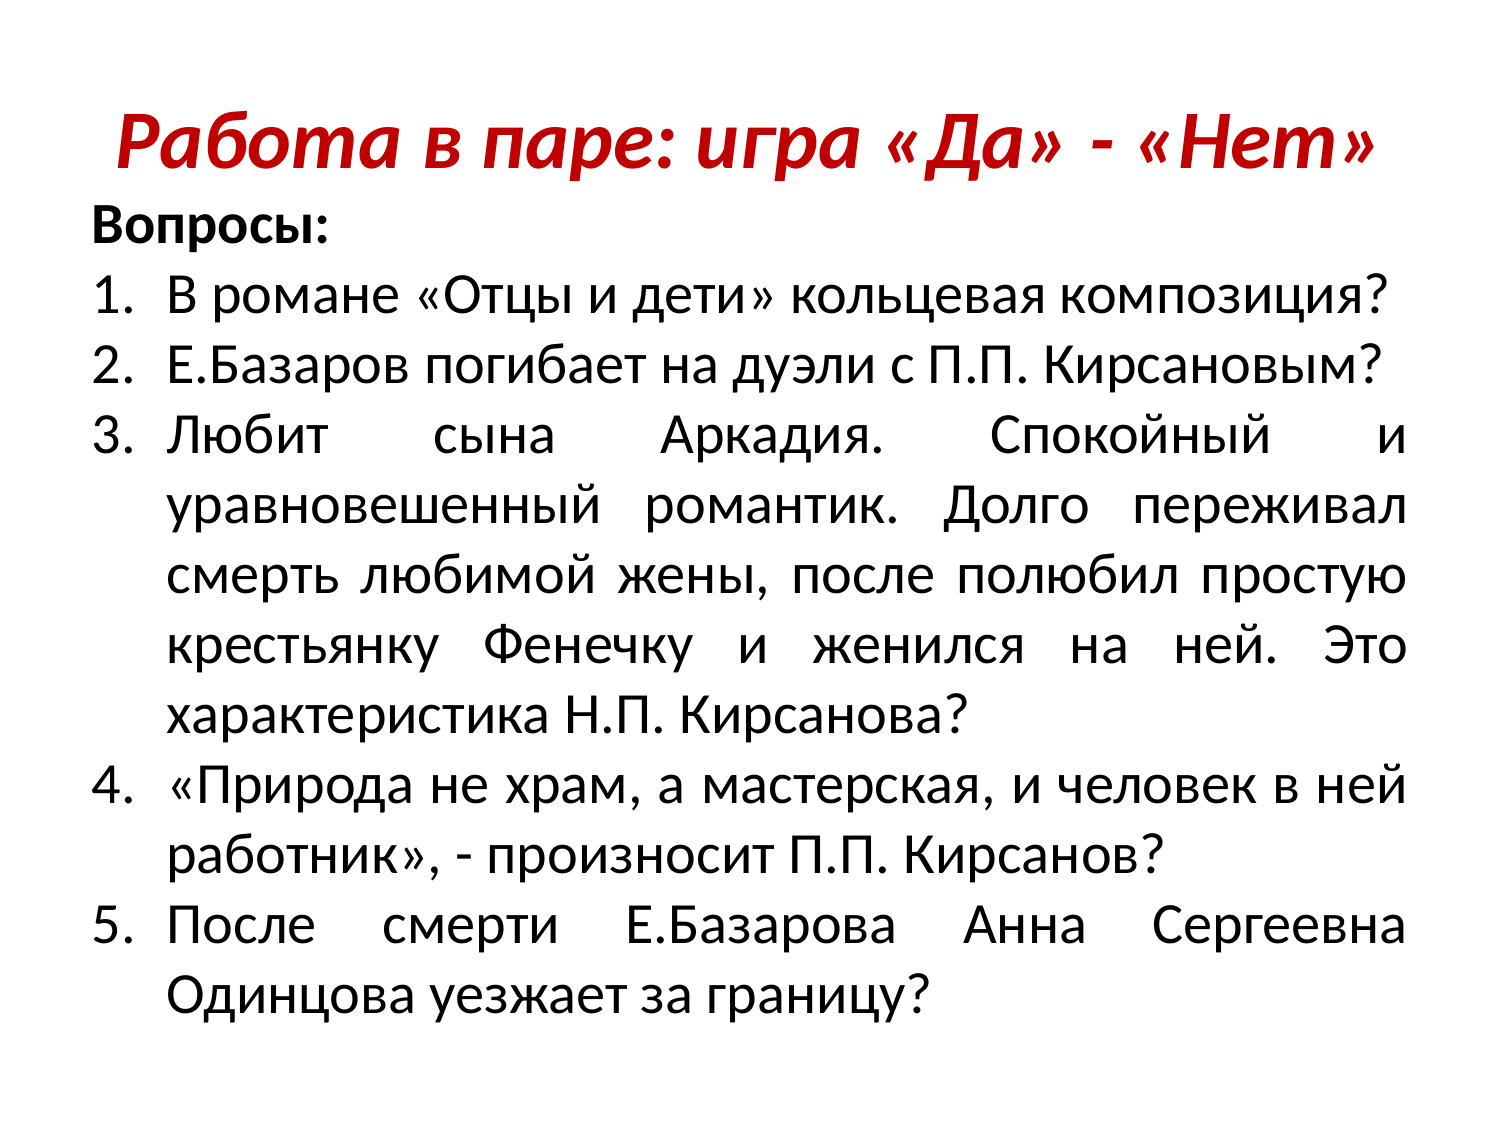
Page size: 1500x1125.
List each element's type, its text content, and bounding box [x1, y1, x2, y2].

text_box Работа в паре: игра «Да» - «Нет» Вопросы: В романе «Отцы и дети» кольцевая композиция? Е.Базаров погибает на дуэли с П.П. Кирсановым? Любит сына Аркадия. Спокойный и уравновешенный романтик. Долго переживал смерть любимой жены, после полюбил простую крестьянку Фенечку и женился на ней. Это характеристика Н.П. Кирсанова? «Природа не храм, а мастерская, и человек в ней работник», - произносит П.П. Кирсанов? После смерти Е.Базарова Анна Сергеевна Одинцова уезжает за границу? [76, 78, 1424, 1033]
